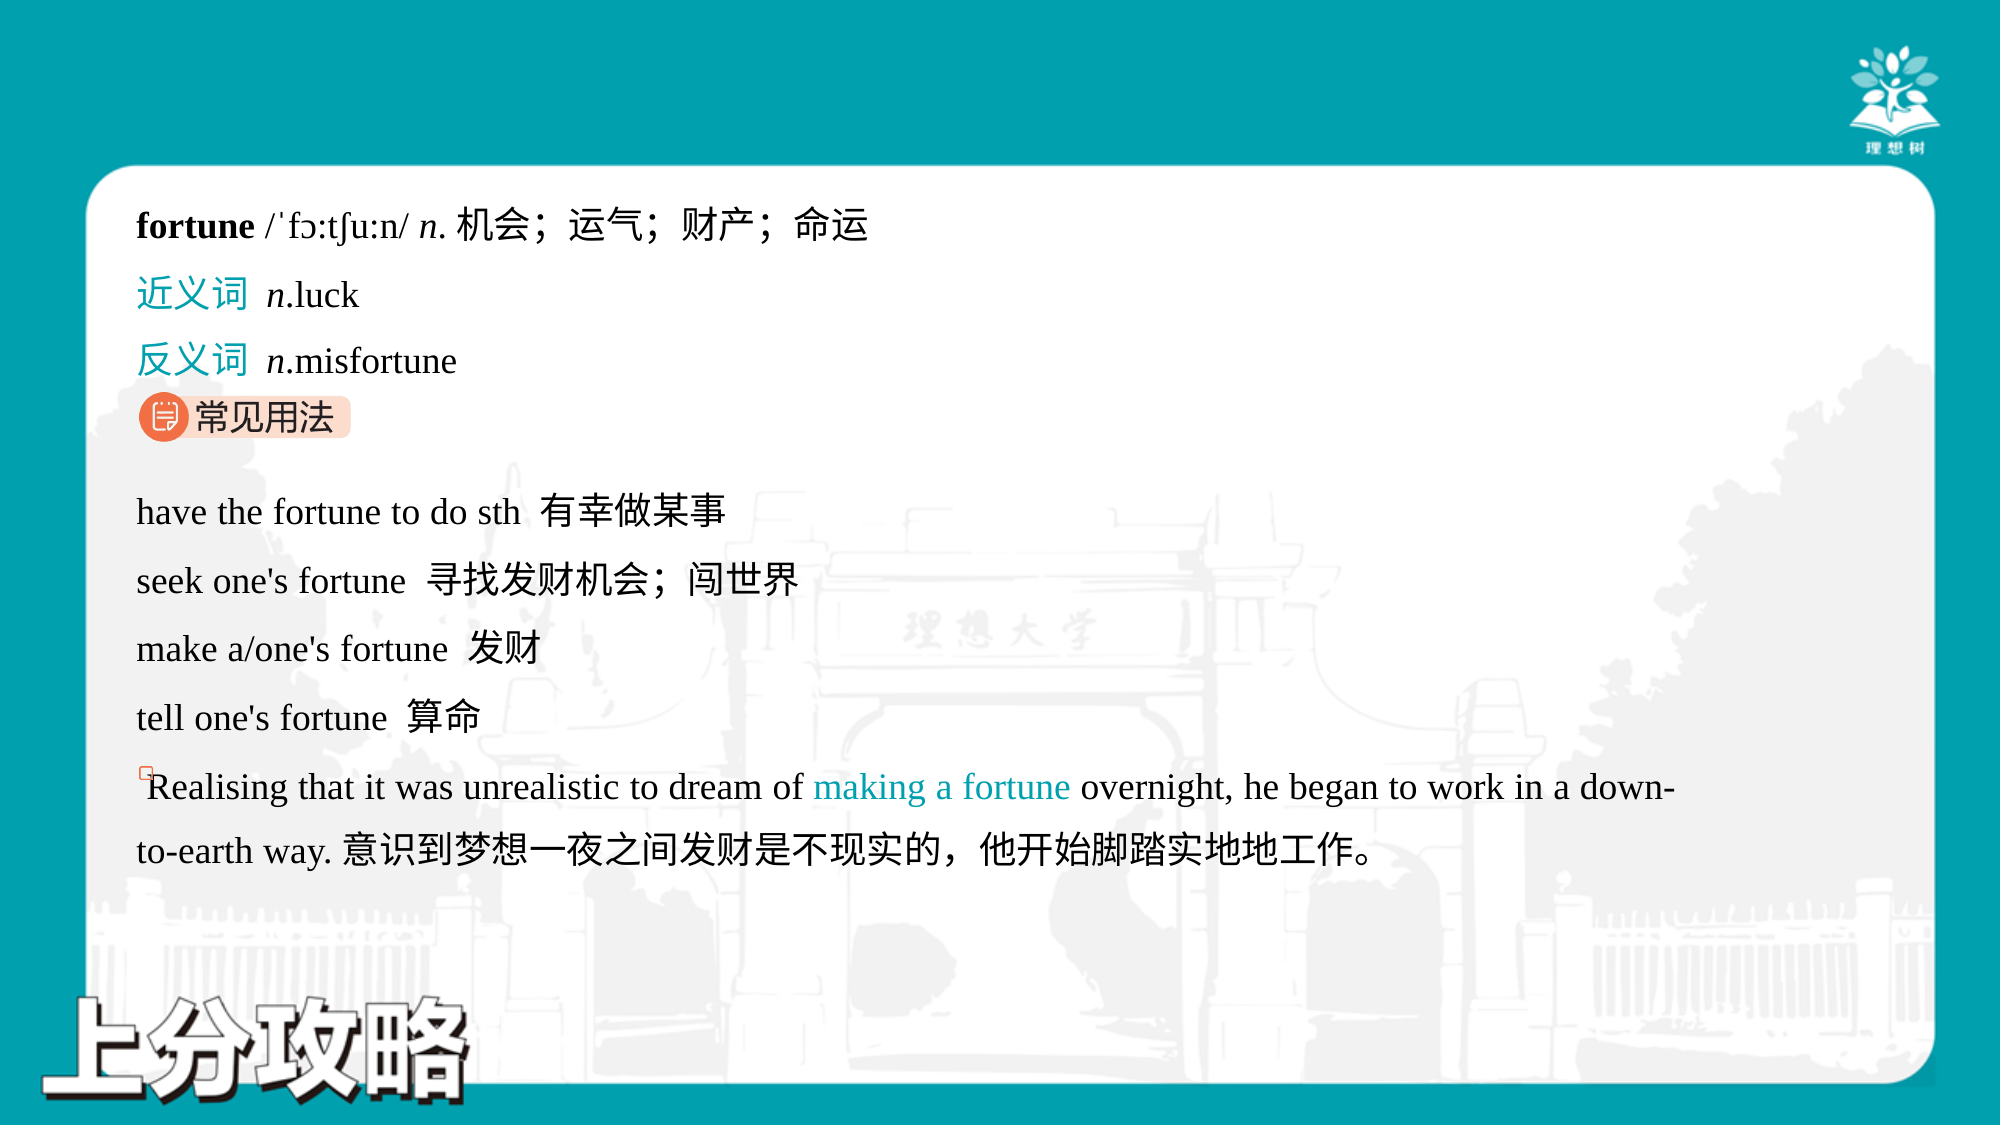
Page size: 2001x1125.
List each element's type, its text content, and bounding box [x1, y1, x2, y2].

text_box fortune /ˈfɔ:tʃu:n/ n.机会；运气；财产；命运 近义词 n.luck 反义词 n.misfortune#3 [136, 177, 1865, 373]
text_box have the fortune to do sth 有幸做某事 seek one's fortune 寻找发财机会；闯世界 make a/one's fortune 发财 tell one's fortune 算命 Realising that it was unrealistic to dream of making a fortune overnight, he began to work in a down- to-earth way.意识到梦想一夜之间发财是不现实的，他开始脚踏实地地工作。#9 [136, 463, 1865, 864]
picture [0, 0, 2000, 1125]
